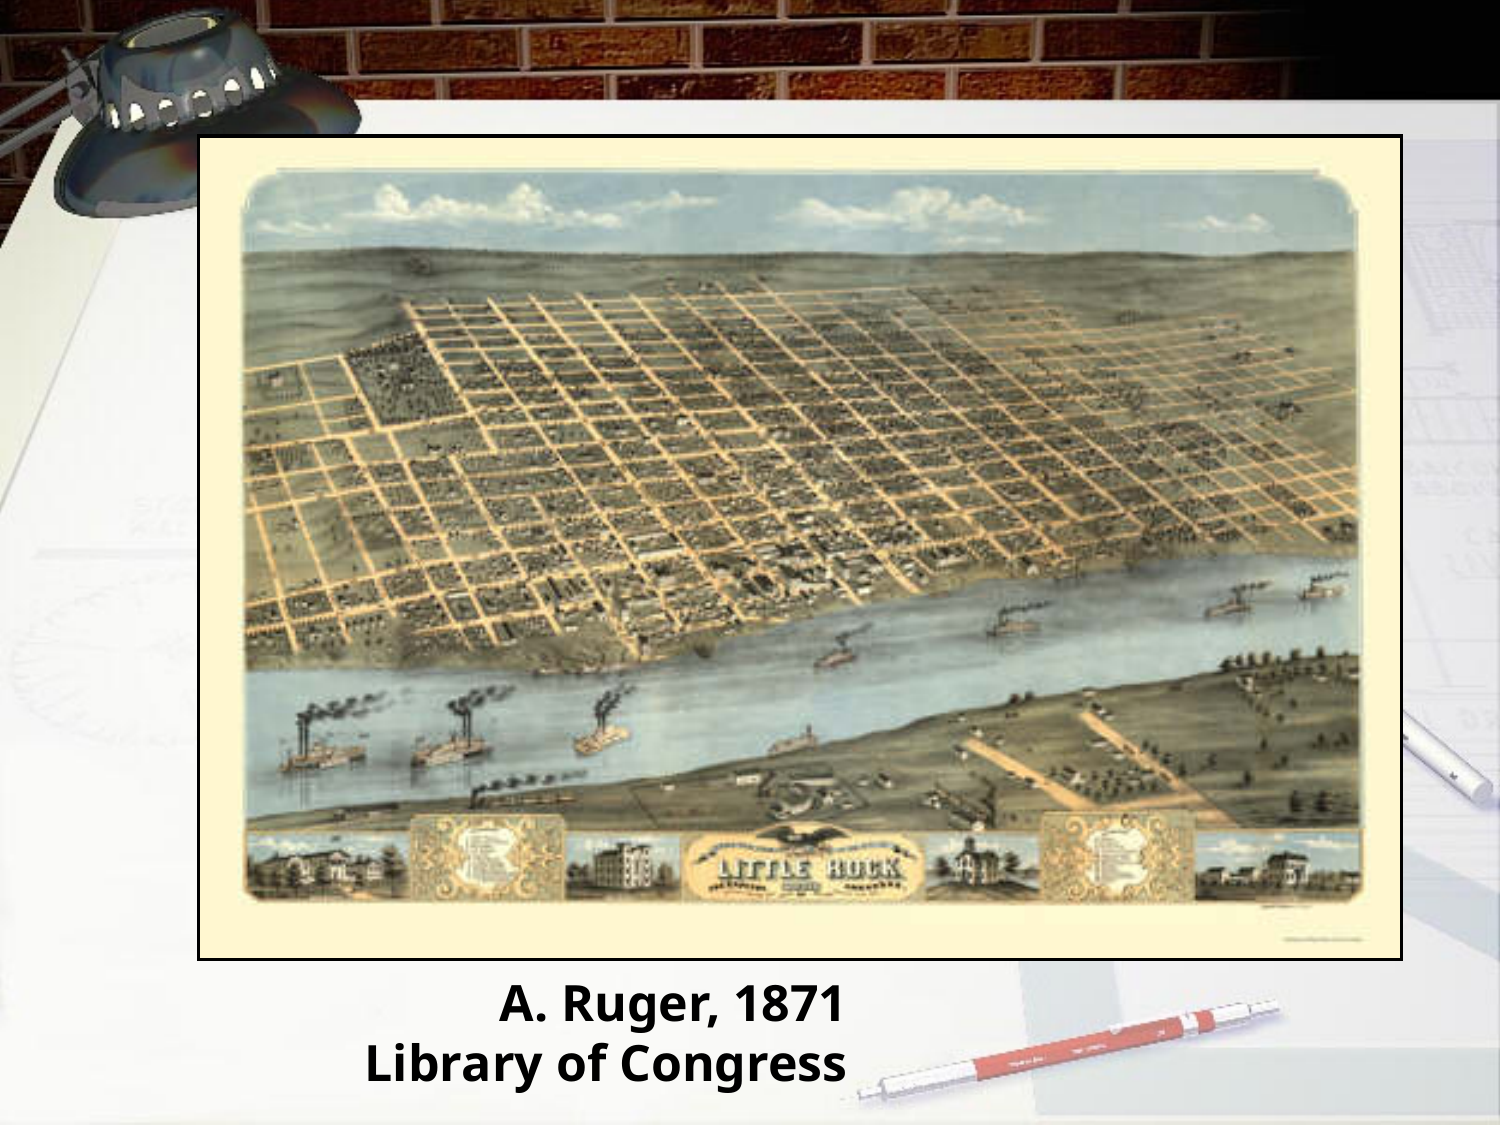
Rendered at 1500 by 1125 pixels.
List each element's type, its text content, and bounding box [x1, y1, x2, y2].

title A. Ruger, 1871 Library of Congress [0, 937, 863, 1125]
picture [199, 137, 1401, 959]
picture [0, 0, 1500, 1125]
